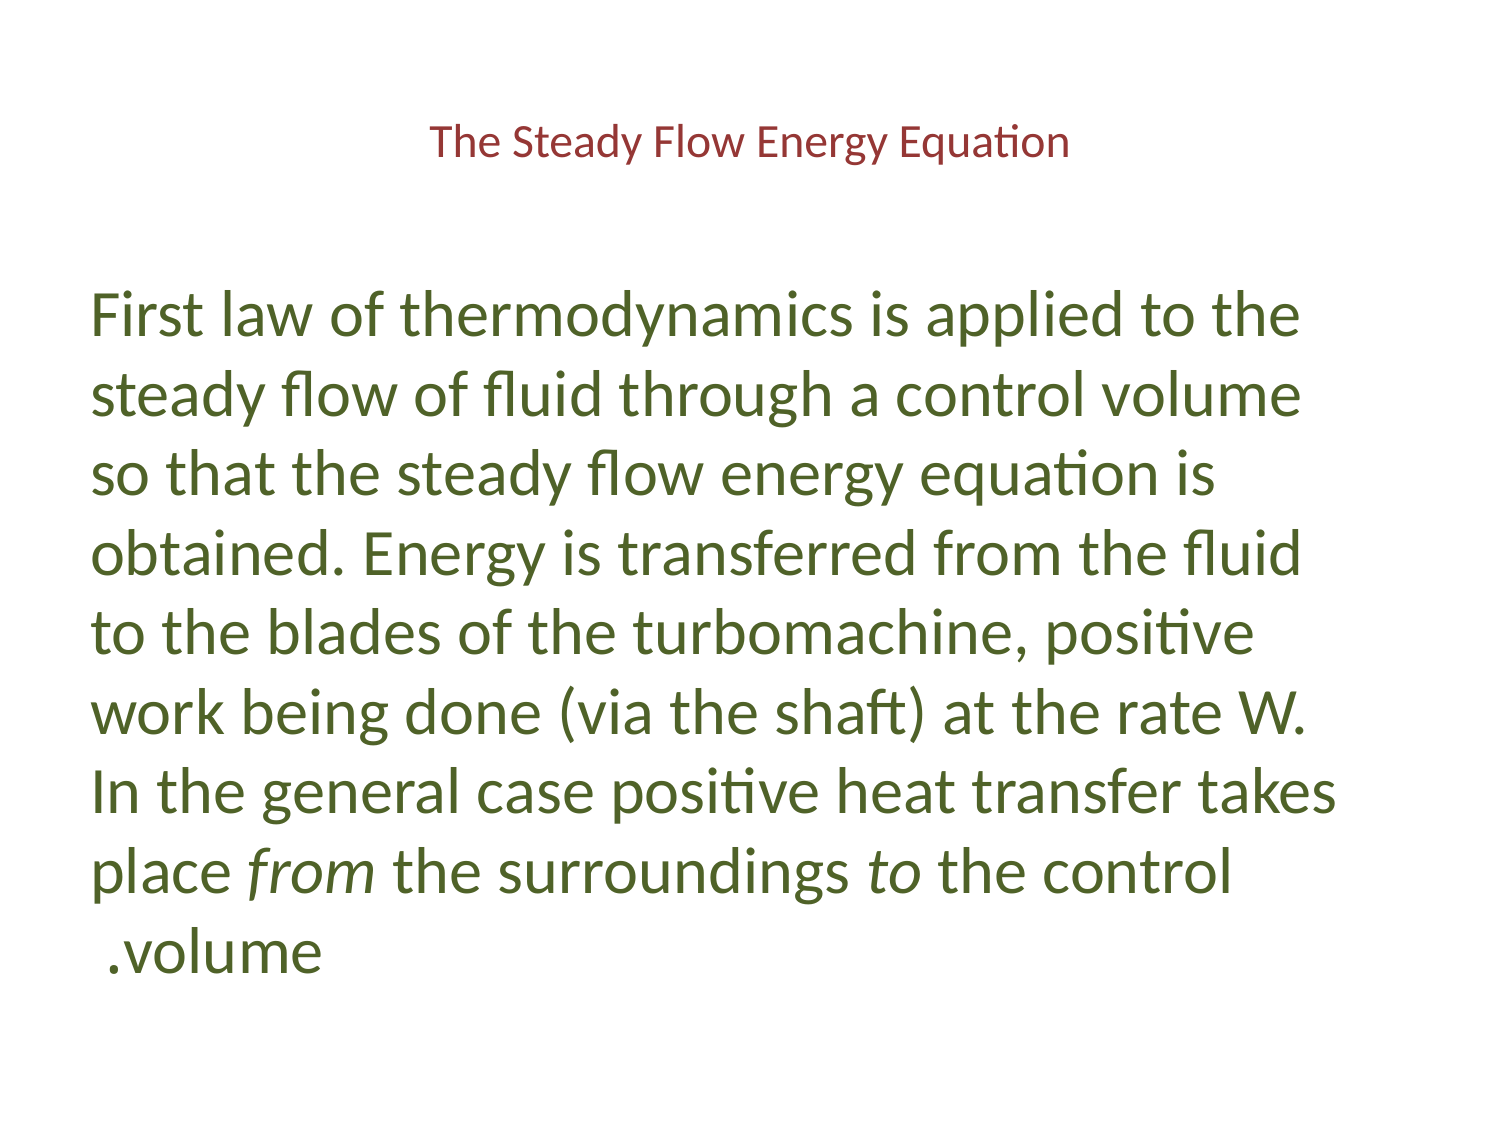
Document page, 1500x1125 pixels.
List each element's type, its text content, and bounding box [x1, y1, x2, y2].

title The Steady Flow Energy Equation [75, 45, 1425, 233]
list First law of thermodynamics is applied to the steady flow of fluid through a control volume so that the steady flow energy equation is obtained. Energy is transferred from the fluid to the blades of the turbomachine, positive work being done (via the shaft) at the rate W. In the general case positive heat transfer takes place from the surroundings to the control volume. [75, 262, 1425, 1005]
